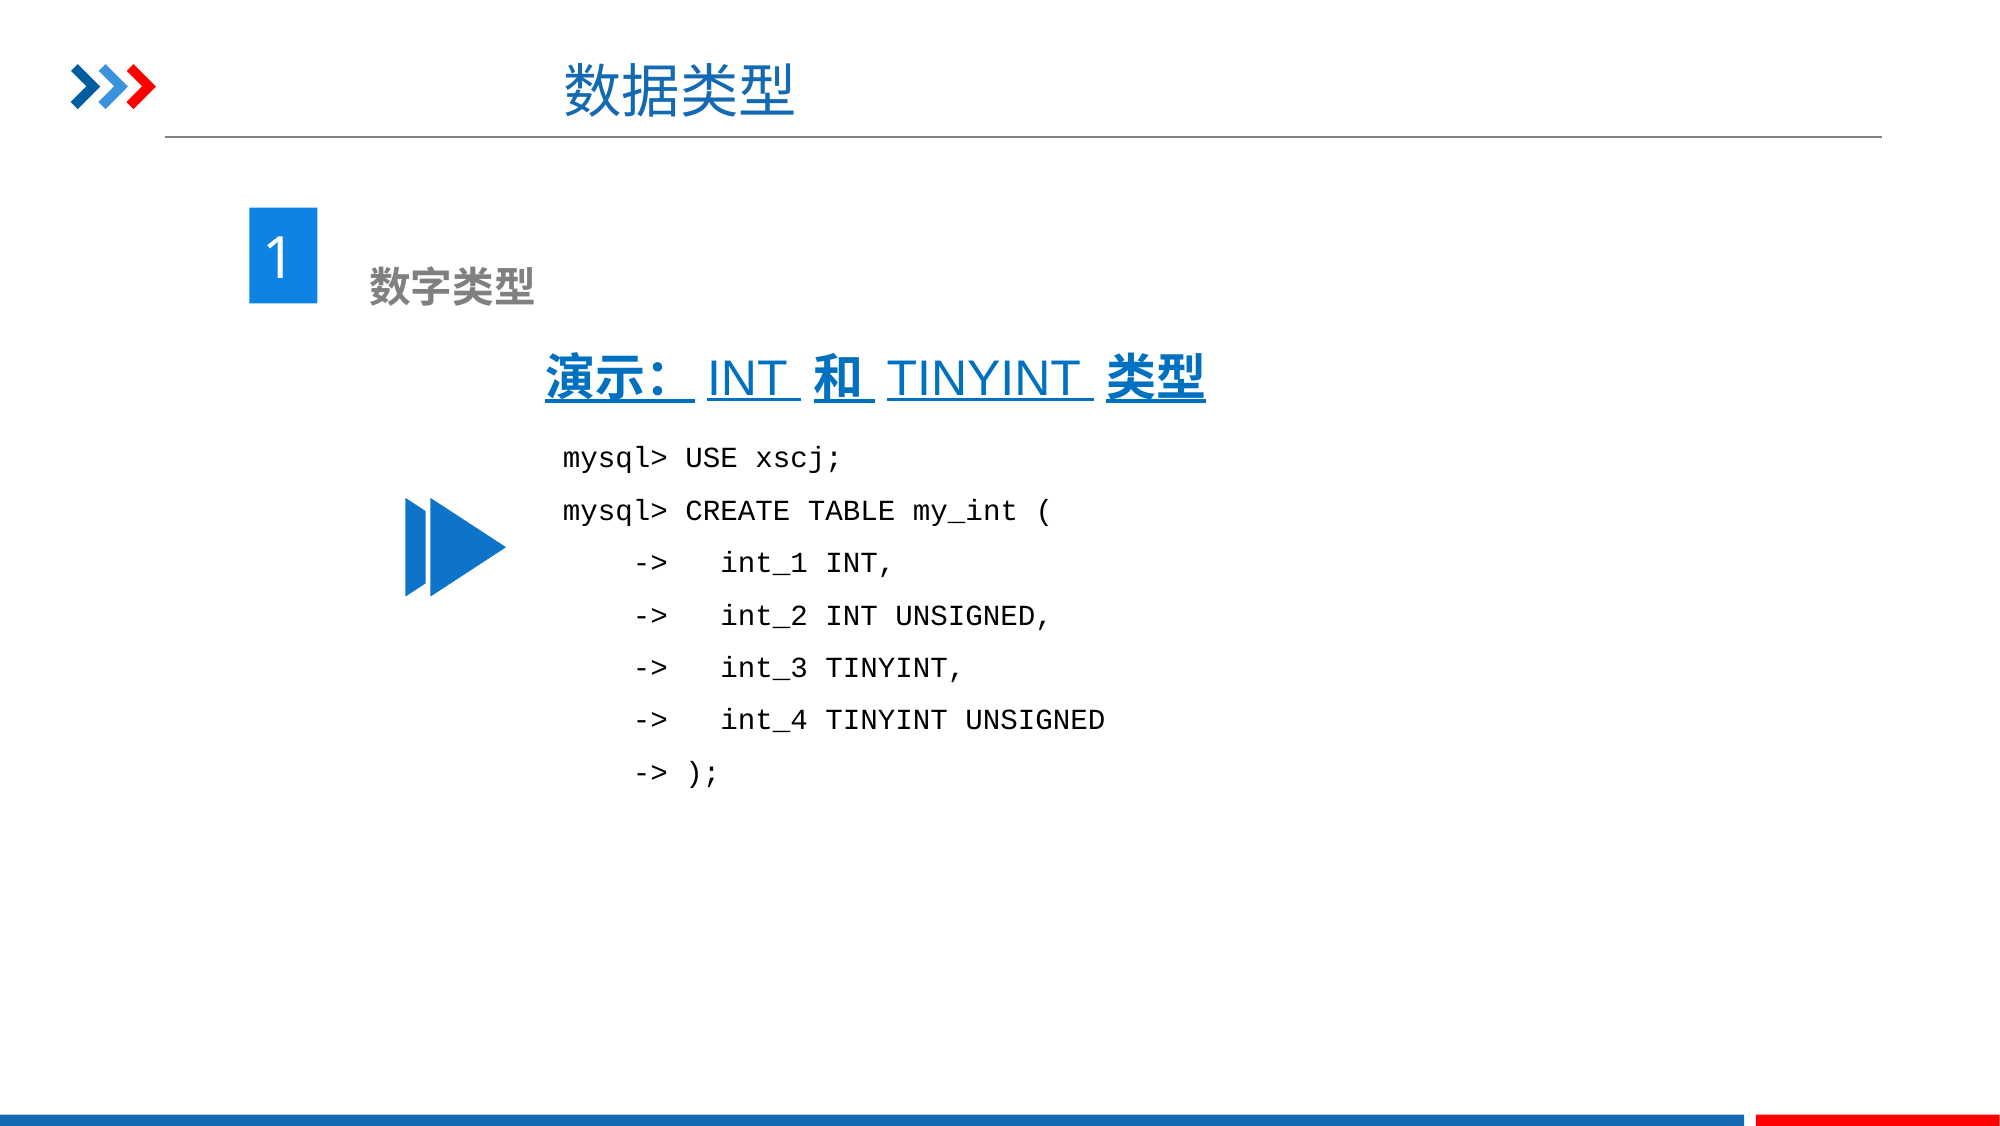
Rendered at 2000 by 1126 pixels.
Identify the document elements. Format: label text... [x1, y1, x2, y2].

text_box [510, 337, 1490, 801]
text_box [402, 493, 511, 602]
text_box 数字类型 [319, 245, 1092, 380]
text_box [249, 207, 318, 304]
title 数据类型 [521, 25, 1296, 153]
